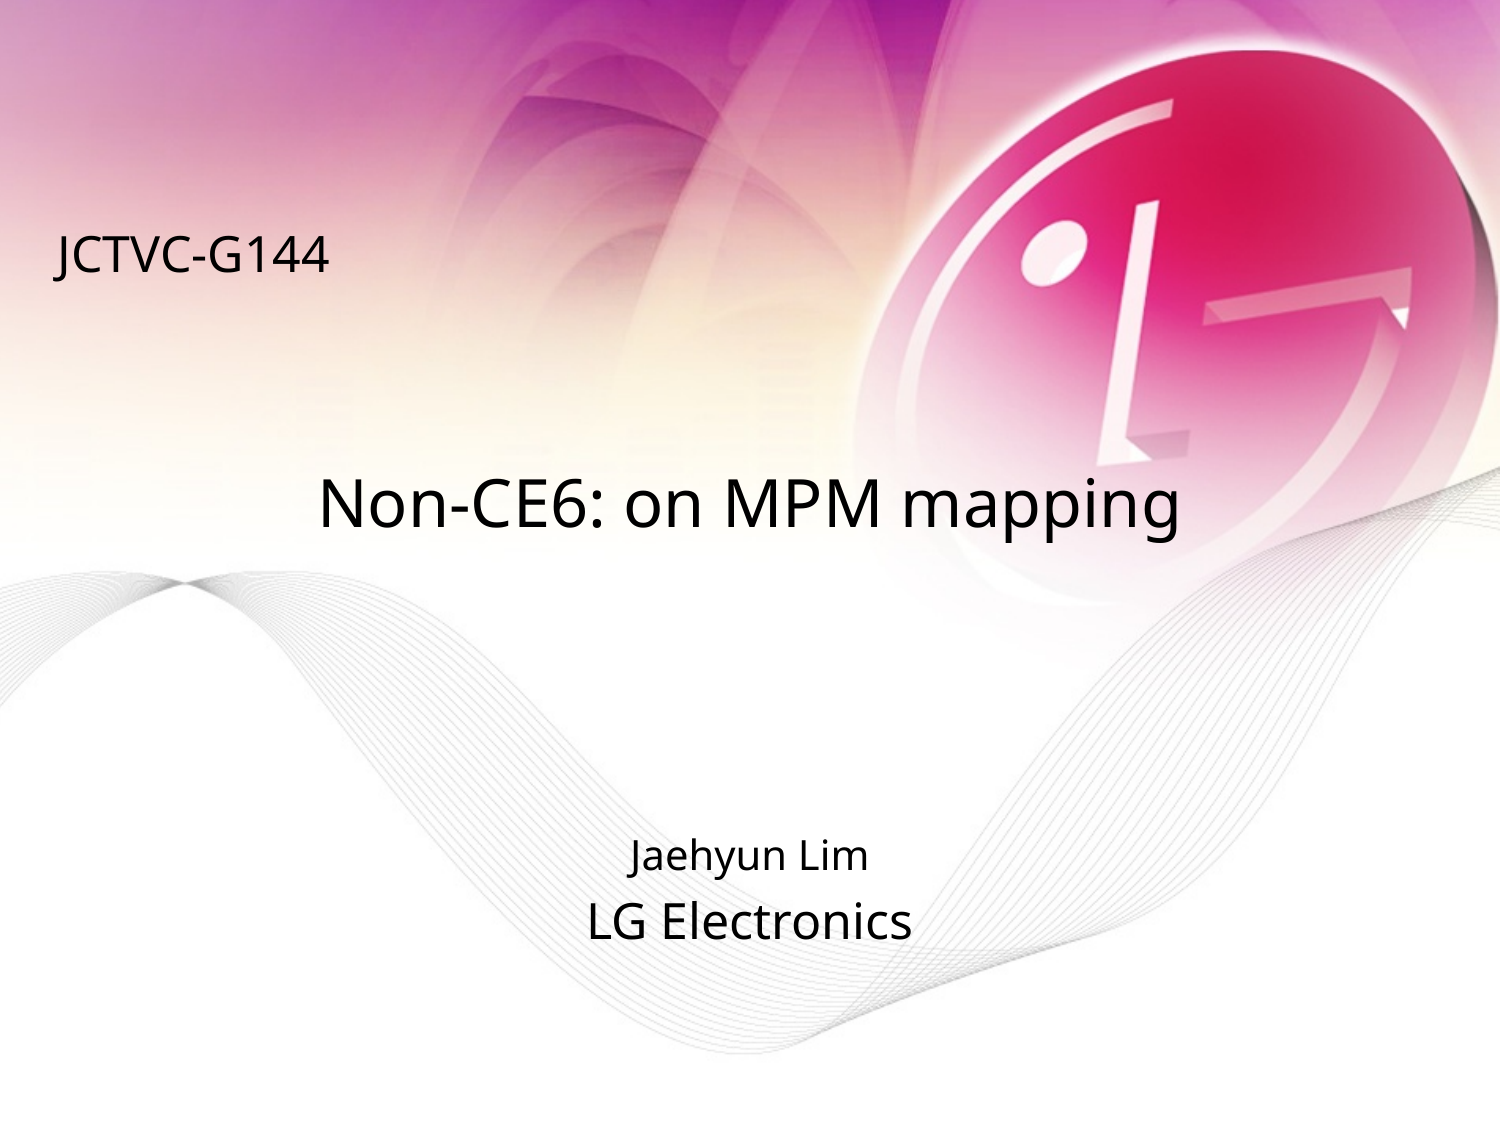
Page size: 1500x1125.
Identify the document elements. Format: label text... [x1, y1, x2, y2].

title Non-CE6: on MPM mapping [112, 380, 1388, 622]
text_box JCTVC-G144 [42, 184, 345, 290]
subtitle Jaehyun Lim LG Electronics [224, 802, 1276, 977]
picture [0, 0, 1500, 1125]
